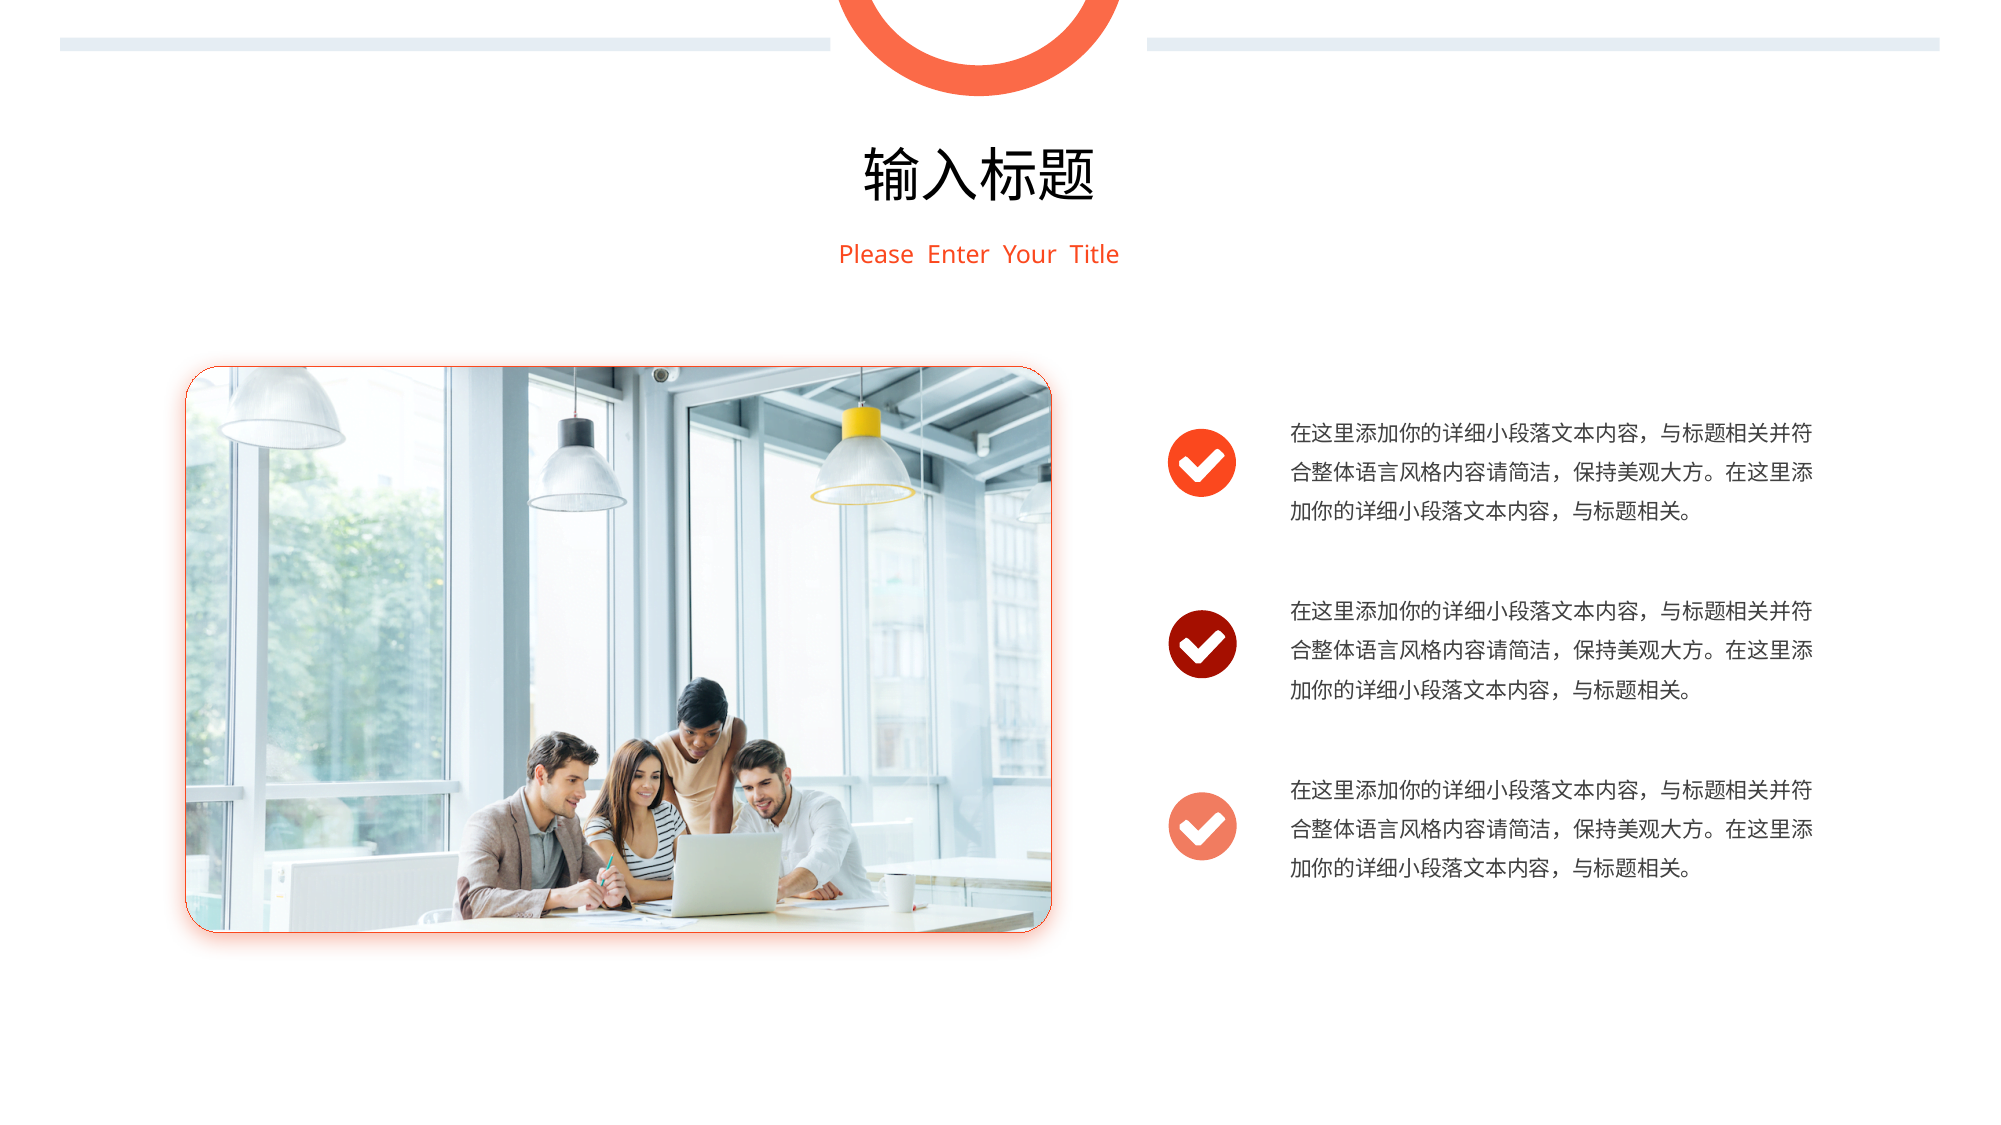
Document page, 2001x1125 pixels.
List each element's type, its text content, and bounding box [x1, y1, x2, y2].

text_box Please Enter Your Title [726, 231, 1233, 276]
picture [185, 366, 1052, 933]
text_box [1167, 428, 1236, 497]
text_box 在这里添加你的详细小段落文本内容，与标题相关并符合整体语言风格内容请简洁，保持美观大方。在这里添加你的详细小段落文本内容，与标题相关。 [1275, 755, 1829, 889]
text_box [1168, 792, 1237, 861]
text_box 在这里添加你的详细小段落文本内容，与标题相关并符合整体语言风格内容请简洁，保持美观大方。在这里添加你的详细小段落文本内容，与标题相关。 [1275, 399, 1829, 532]
text_box 输入标题 [811, 130, 1148, 215]
text_box 在这里添加你的详细小段落文本内容，与标题相关并符合整体语言风格内容请简洁，保持美观大方。在这里添加你的详细小段落文本内容，与标题相关。 [1275, 577, 1829, 711]
text_box [1168, 610, 1237, 679]
